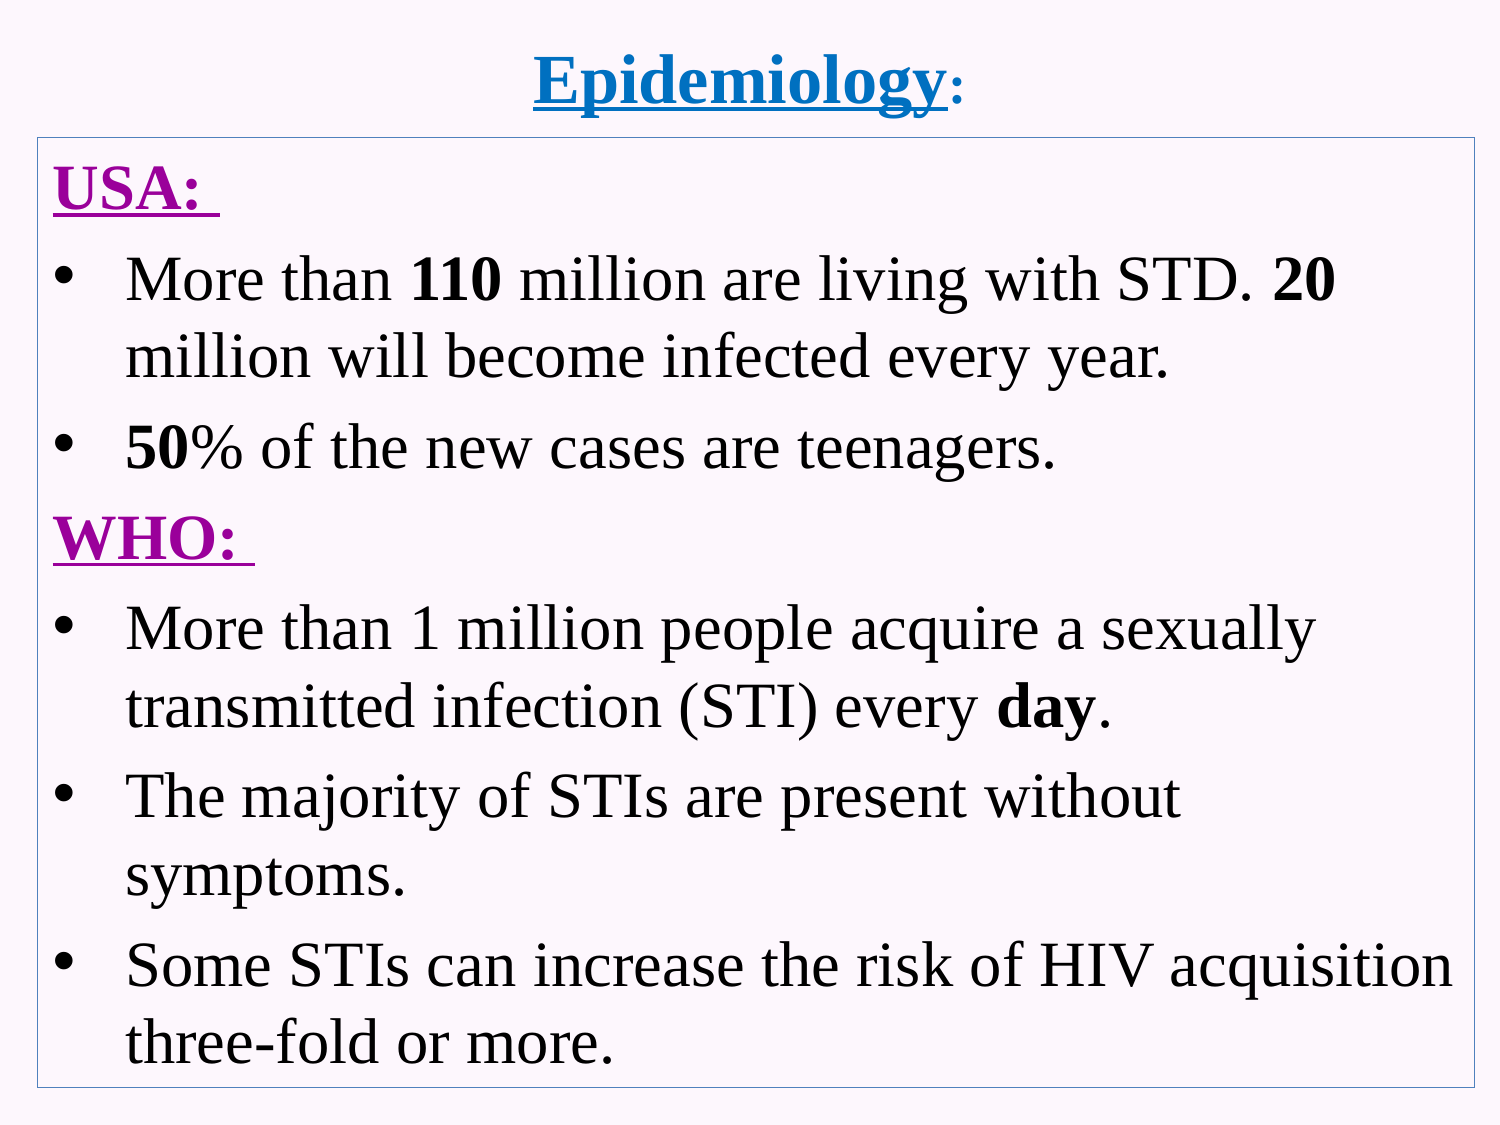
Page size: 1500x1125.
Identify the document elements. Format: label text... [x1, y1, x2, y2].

title Epidemiology: [37, 24, 1463, 125]
subtitle USA: More than 110 million are living with STD. 20 million will become infected every year. 50% of the new cases are teenagers. WHO: More than 1 million people acquire a sexually transmitted infection (STI) every day. The majority of STIs are present without symptoms. Some STIs can increase the risk of HIV acquisition three-fold or more. [37, 137, 1475, 1088]
